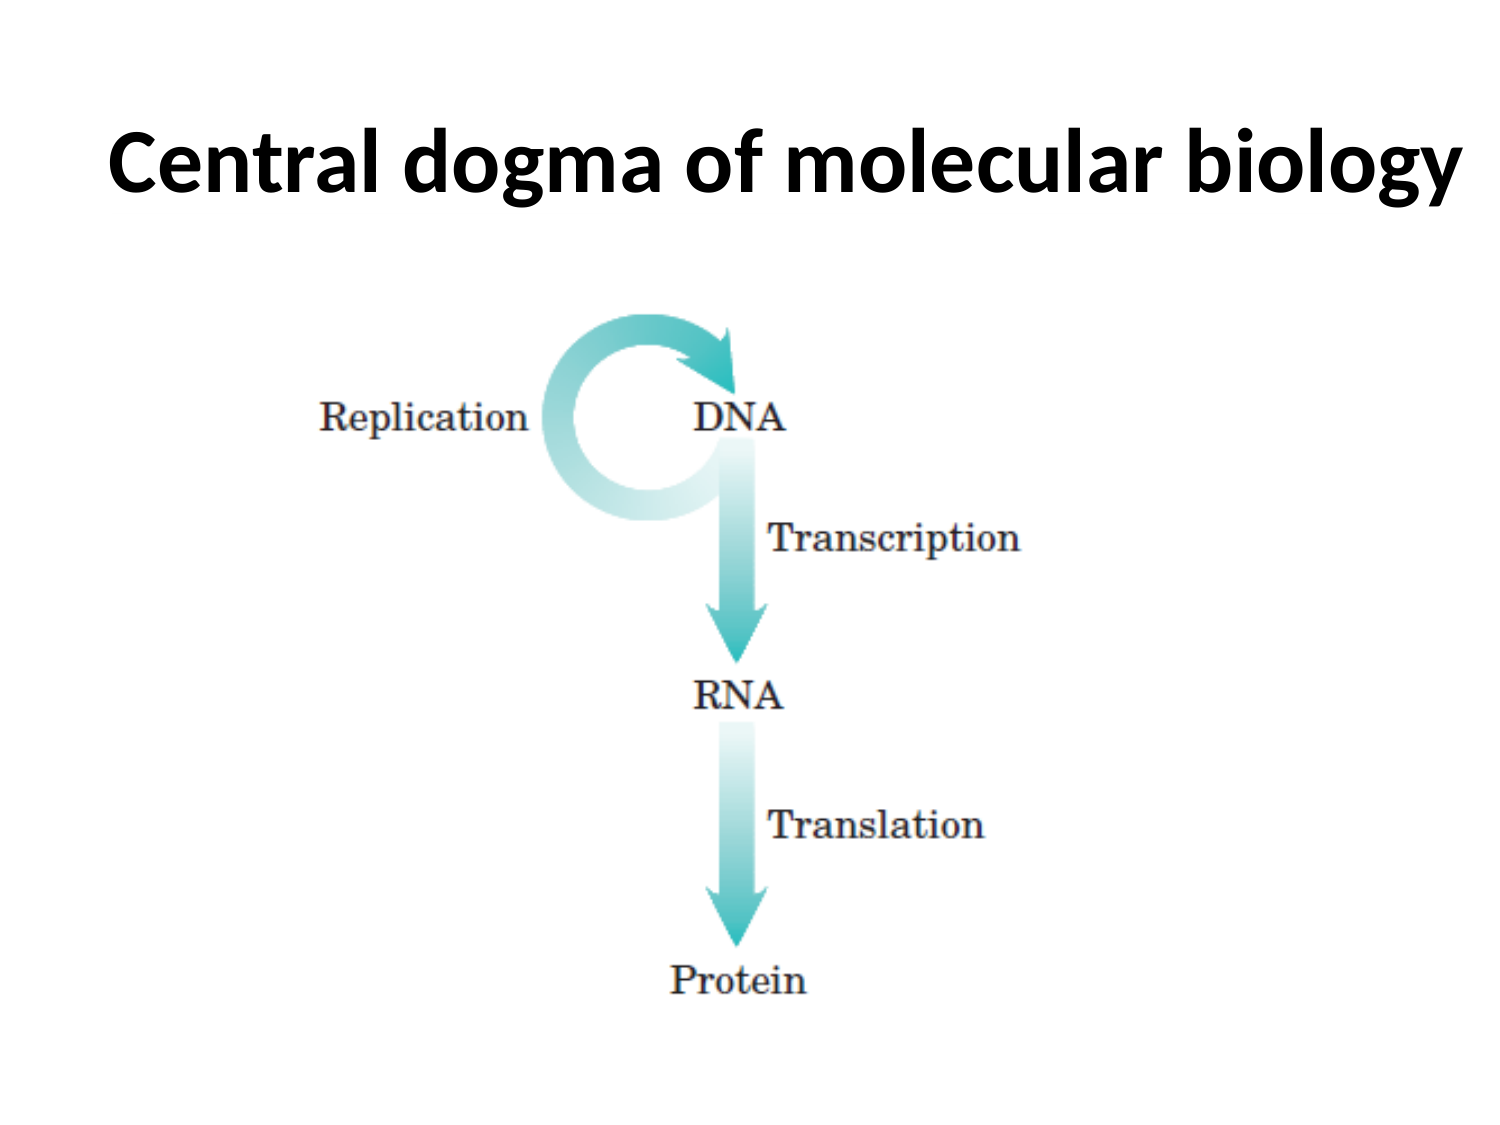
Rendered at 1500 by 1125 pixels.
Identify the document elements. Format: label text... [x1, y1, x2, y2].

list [112, 212, 1351, 1026]
title Central dogma of molecular biology [75, 12, 1500, 300]
